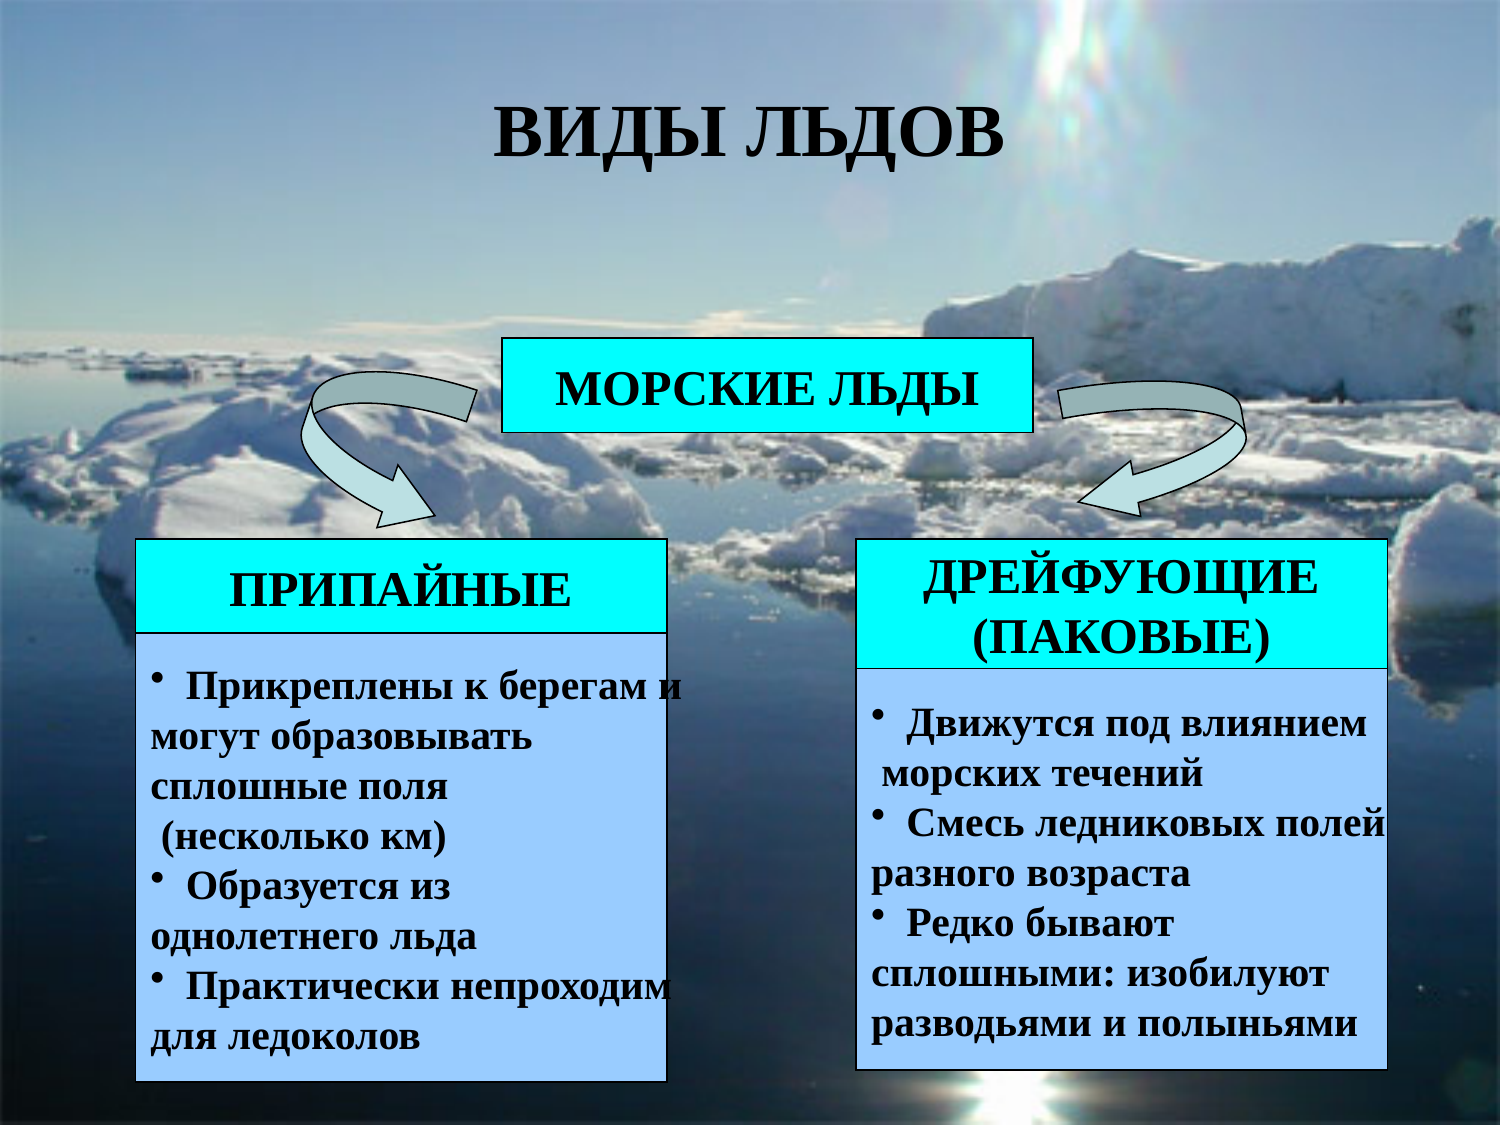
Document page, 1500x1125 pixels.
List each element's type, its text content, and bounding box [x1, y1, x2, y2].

title ВИДЫ ЛЬДОВ [74, 44, 1426, 209]
text_box [301, 371, 477, 528]
text_box МОРСКИЕ ЛЬДЫ [501, 338, 1034, 433]
text_box ПРИПАЙНЫЕ [135, 538, 668, 633]
text_box [1057, 381, 1247, 517]
text_box Движутся под влиянием морских течений Смесь ледниковых полей разного возраста Редко бывают сплошными: изобилуют разводьями и полыньями [856, 668, 1388, 1071]
text_box ДРЕЙФУЮЩИЕ (ПАКОВЫЕ) [856, 538, 1388, 668]
picture [0, 0, 1500, 1125]
text_box Прикреплены к берегам и могут образовывать сплошные поля (несколько км) Образуется из однолетнего льда Практически непроходим для ледоколов [135, 633, 668, 1083]
